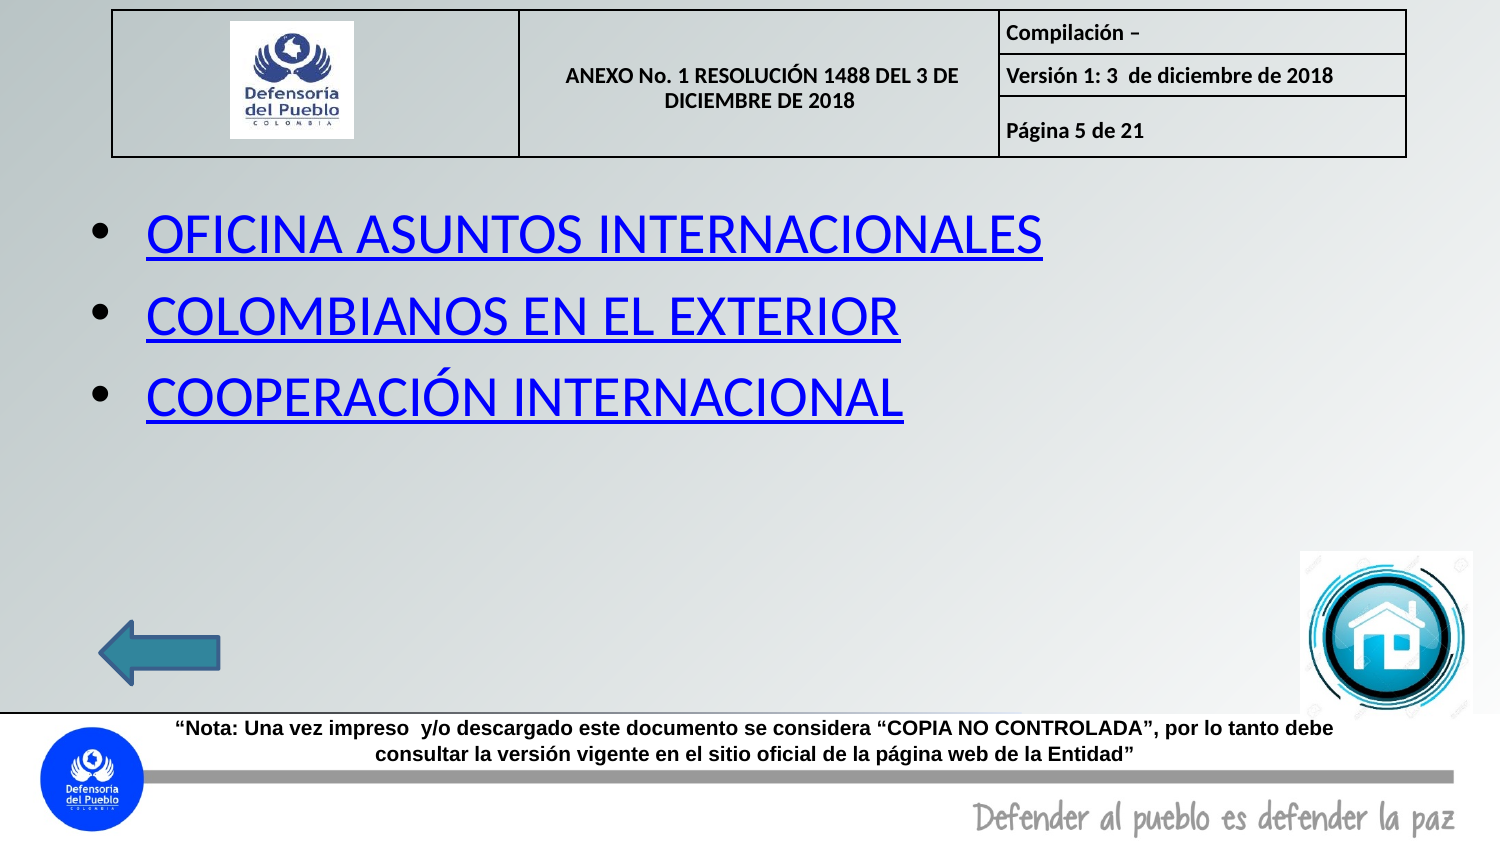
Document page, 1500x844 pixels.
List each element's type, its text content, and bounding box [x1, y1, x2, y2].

table_cell Versión 1: 3 de diciembre de 2018 [1000, 55, 1405, 95]
picture [0, 551, 1500, 844]
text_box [229, 21, 354, 140]
text_box “Nota: Una vez impreso y/o descargado este documento se considera “COPIA NO CONTROLADA”, por lo tanto debe consultar la versión vigente en el sitio oficial de la página web de la Entidad” [64, 705, 1383, 774]
table_cell Página 5 de 21 [1000, 97, 1405, 156]
text_box [98, 619, 221, 687]
table_header ANEXO No. 1 RESOLUCIÓN 1488 DEL 3 DE DICIEMBRE DE 2018 [520, 11, 998, 156]
table_header [113, 11, 518, 156]
list OFICINA ASUNTOS INTERNACIONALES COLOMBIANOS EN EL EXTERIOR COOPERACIÓN INTERNACIONAL [75, 187, 1473, 705]
table_header Compilación – [1000, 11, 1405, 53]
